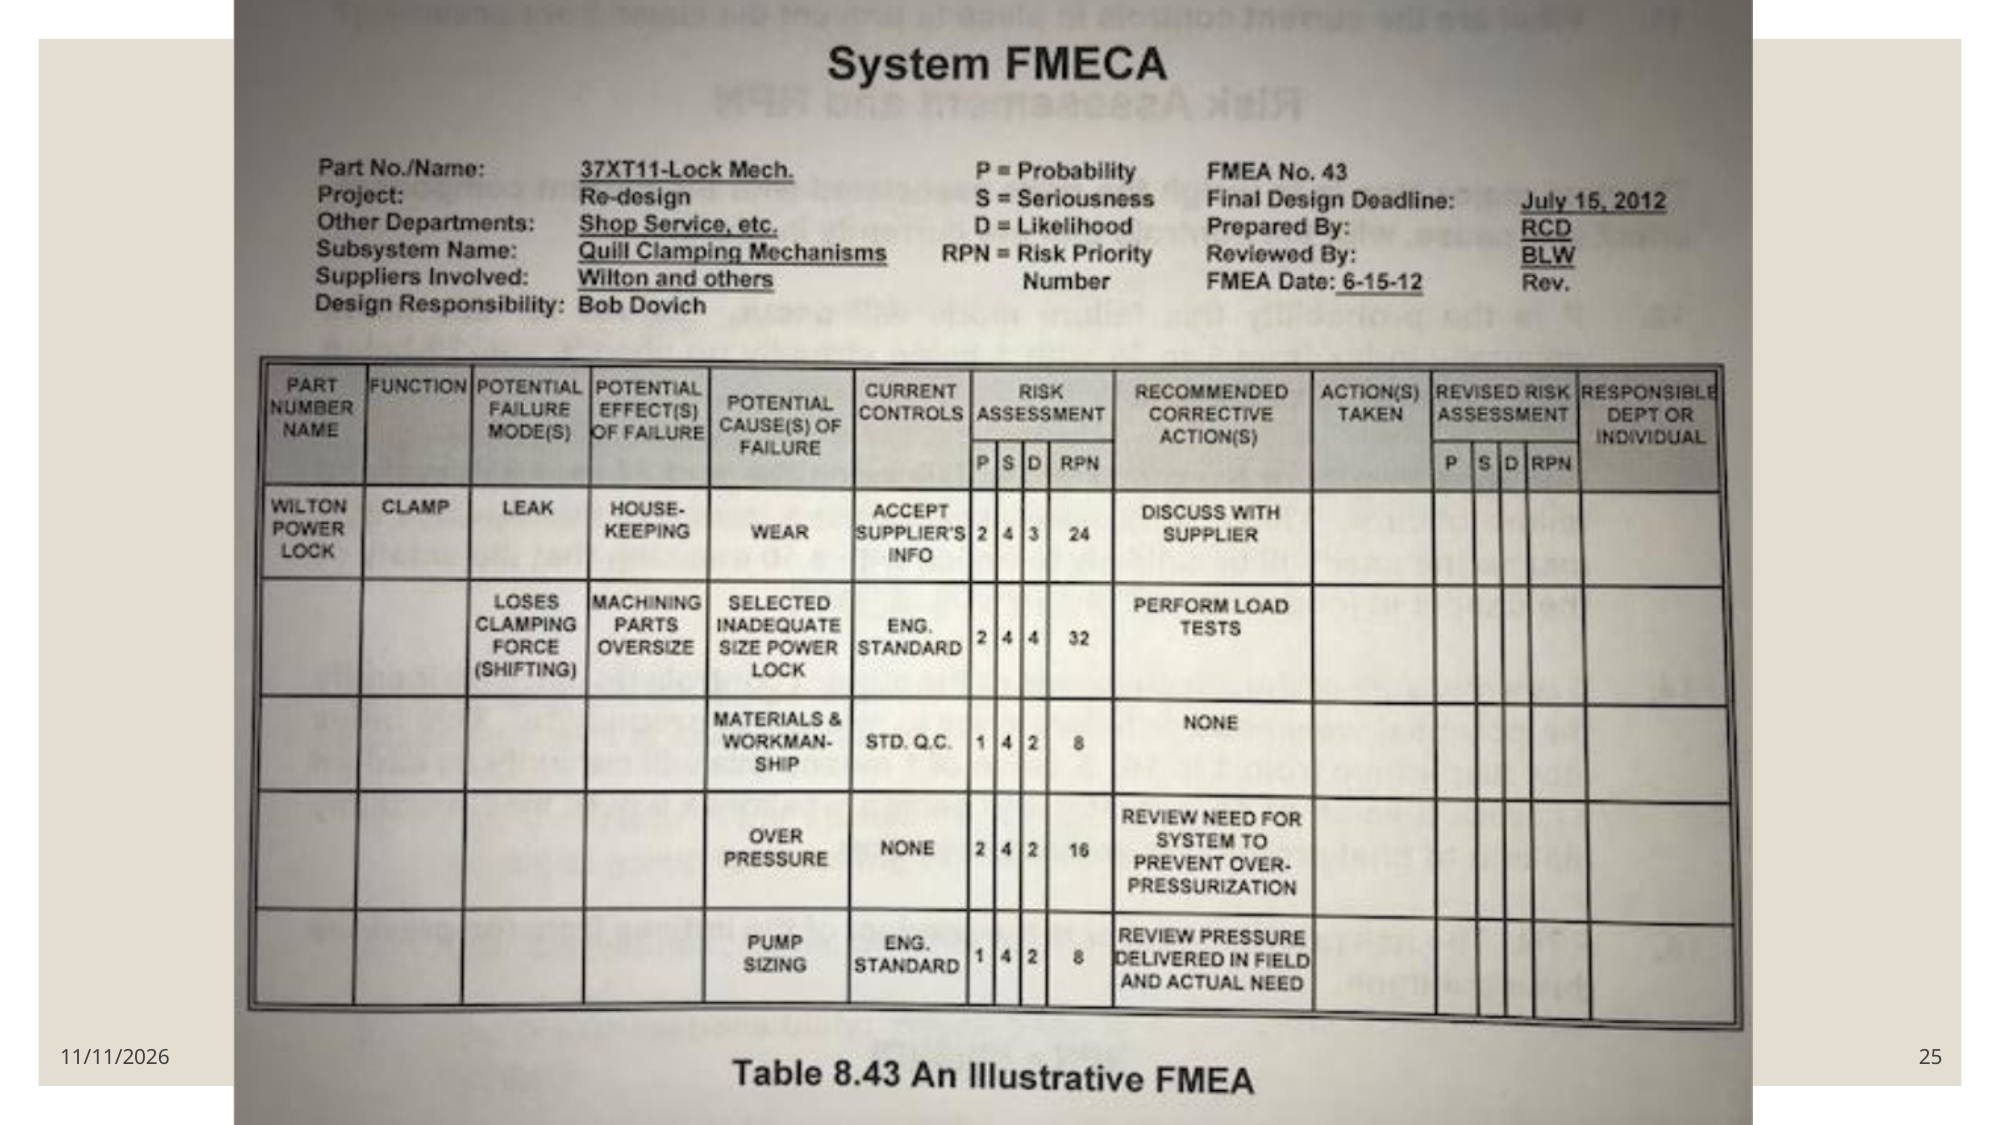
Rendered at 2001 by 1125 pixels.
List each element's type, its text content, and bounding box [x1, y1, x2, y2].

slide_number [45, 1034, 417, 1080]
slide_number 25 [1717, 1034, 1958, 1080]
picture [235, 0, 1751, 1125]
